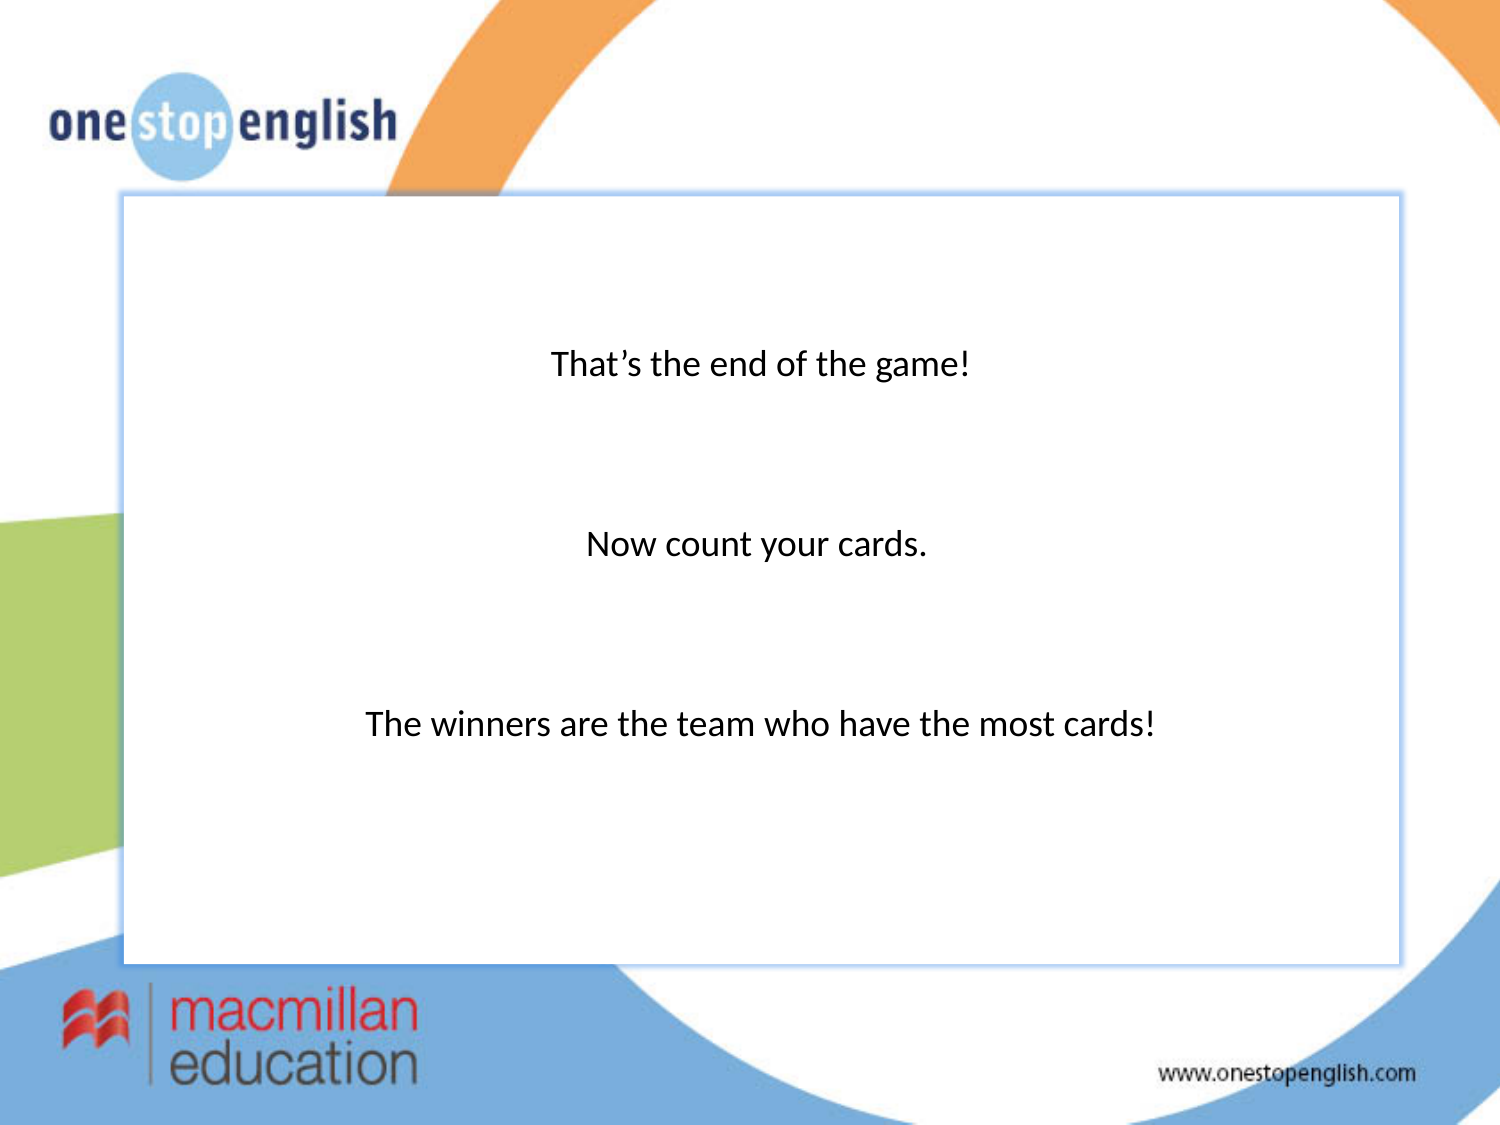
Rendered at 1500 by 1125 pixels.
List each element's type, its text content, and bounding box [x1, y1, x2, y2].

picture [0, 0, 1500, 1125]
text_box That’s the end of the game! Now count your cards. The winners are the team who have the most cards! [123, 196, 1399, 965]
